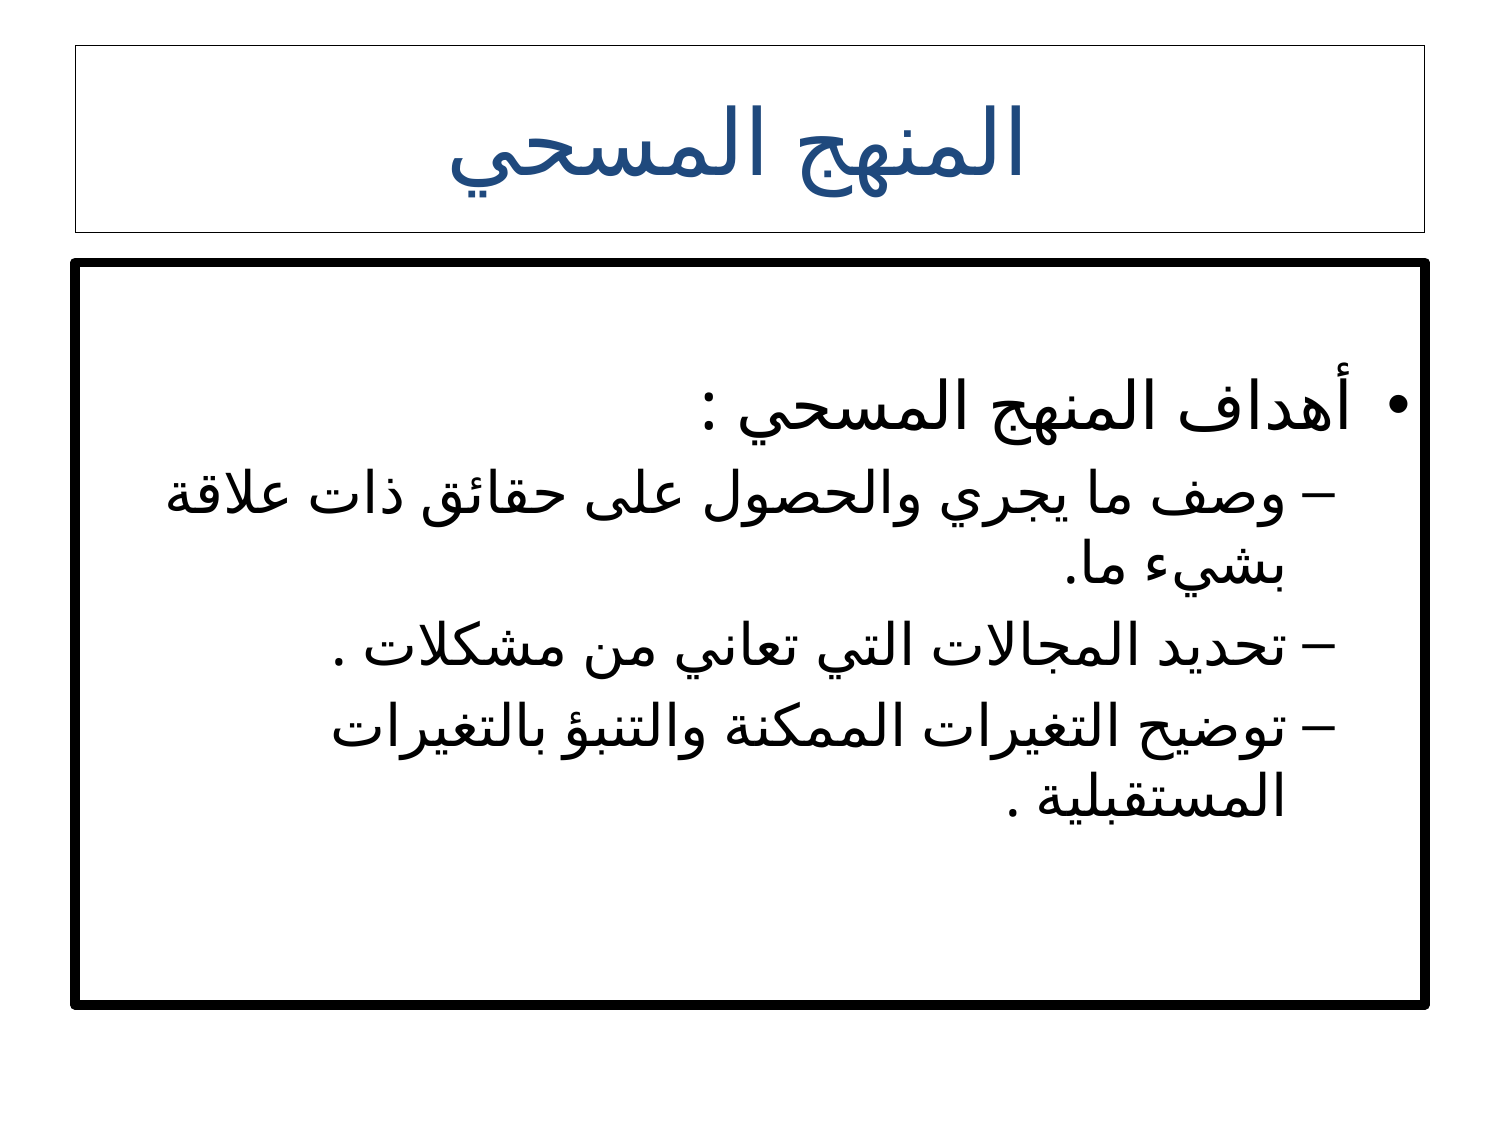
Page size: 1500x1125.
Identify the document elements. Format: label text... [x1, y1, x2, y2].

title المنهج المسحي [75, 45, 1425, 233]
list أهداف المنهج المسحي : وصف ما يجري والحصول على حقائق ذات علاقة بشيء ما. تحديد المجالات التي تعاني من مشكلات . توضيح التغيرات الممكنة والتنبؤ بالتغيرات المستقبلية . [75, 262, 1425, 1005]
